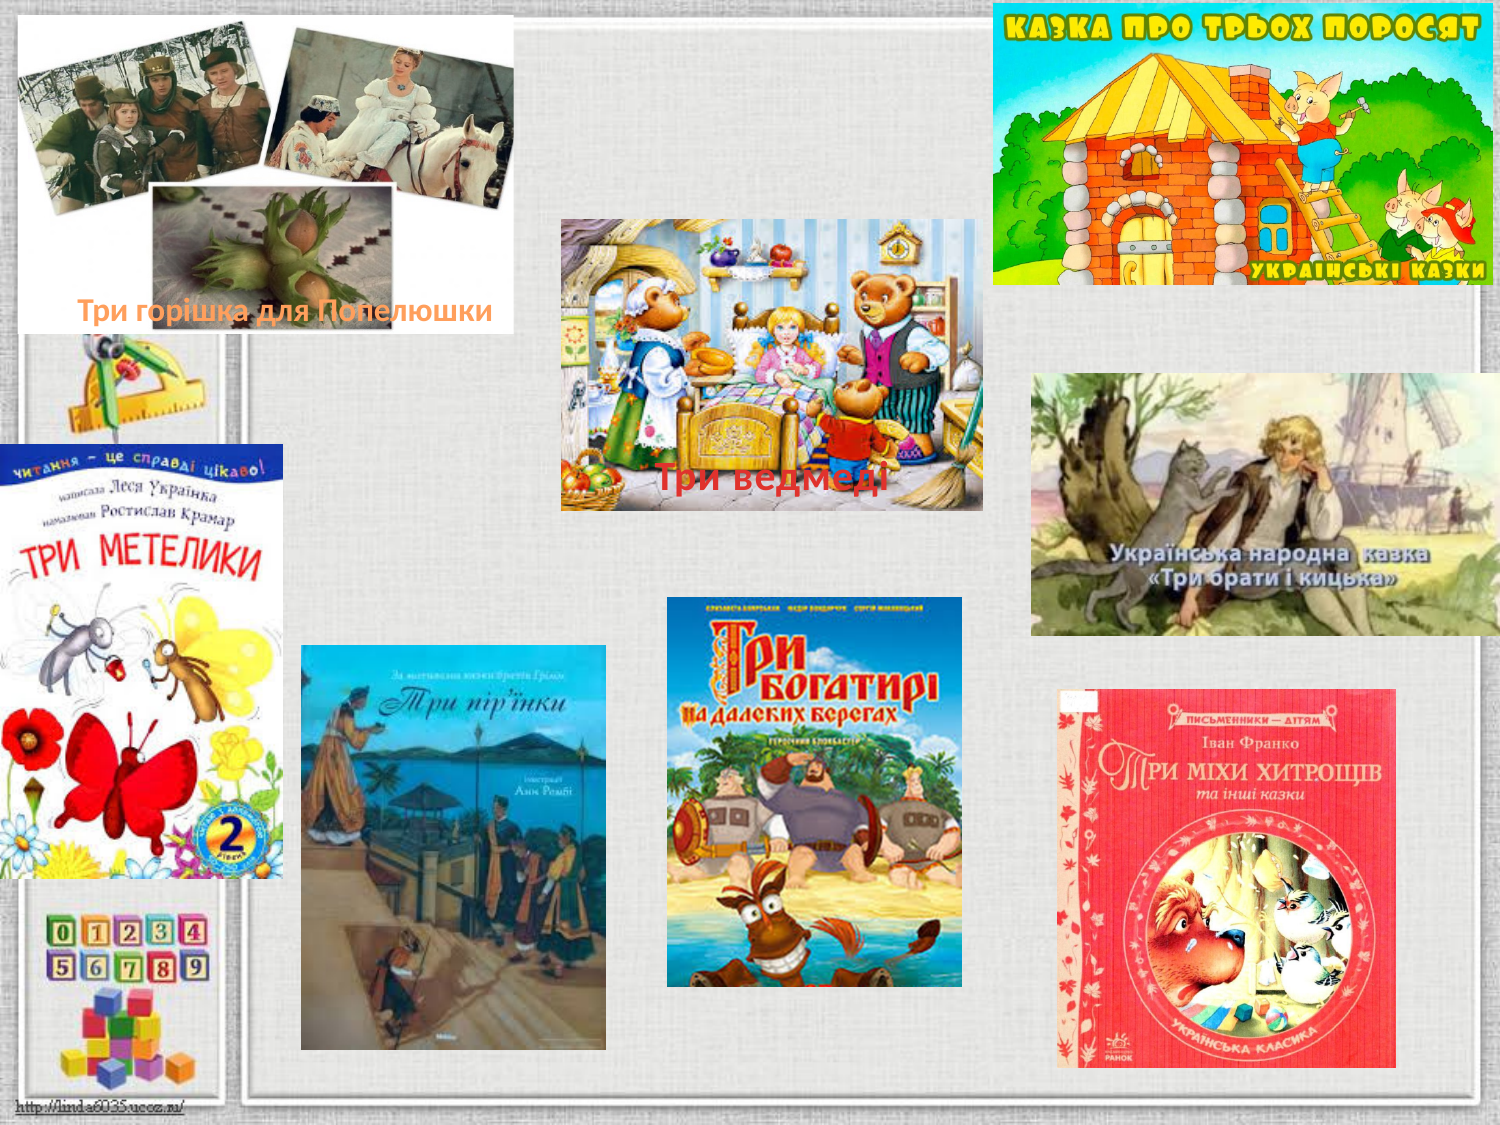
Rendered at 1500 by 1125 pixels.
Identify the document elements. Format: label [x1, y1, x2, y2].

text_box [560, 219, 984, 511]
text_box [17, 15, 515, 337]
picture [0, 0, 1500, 1125]
